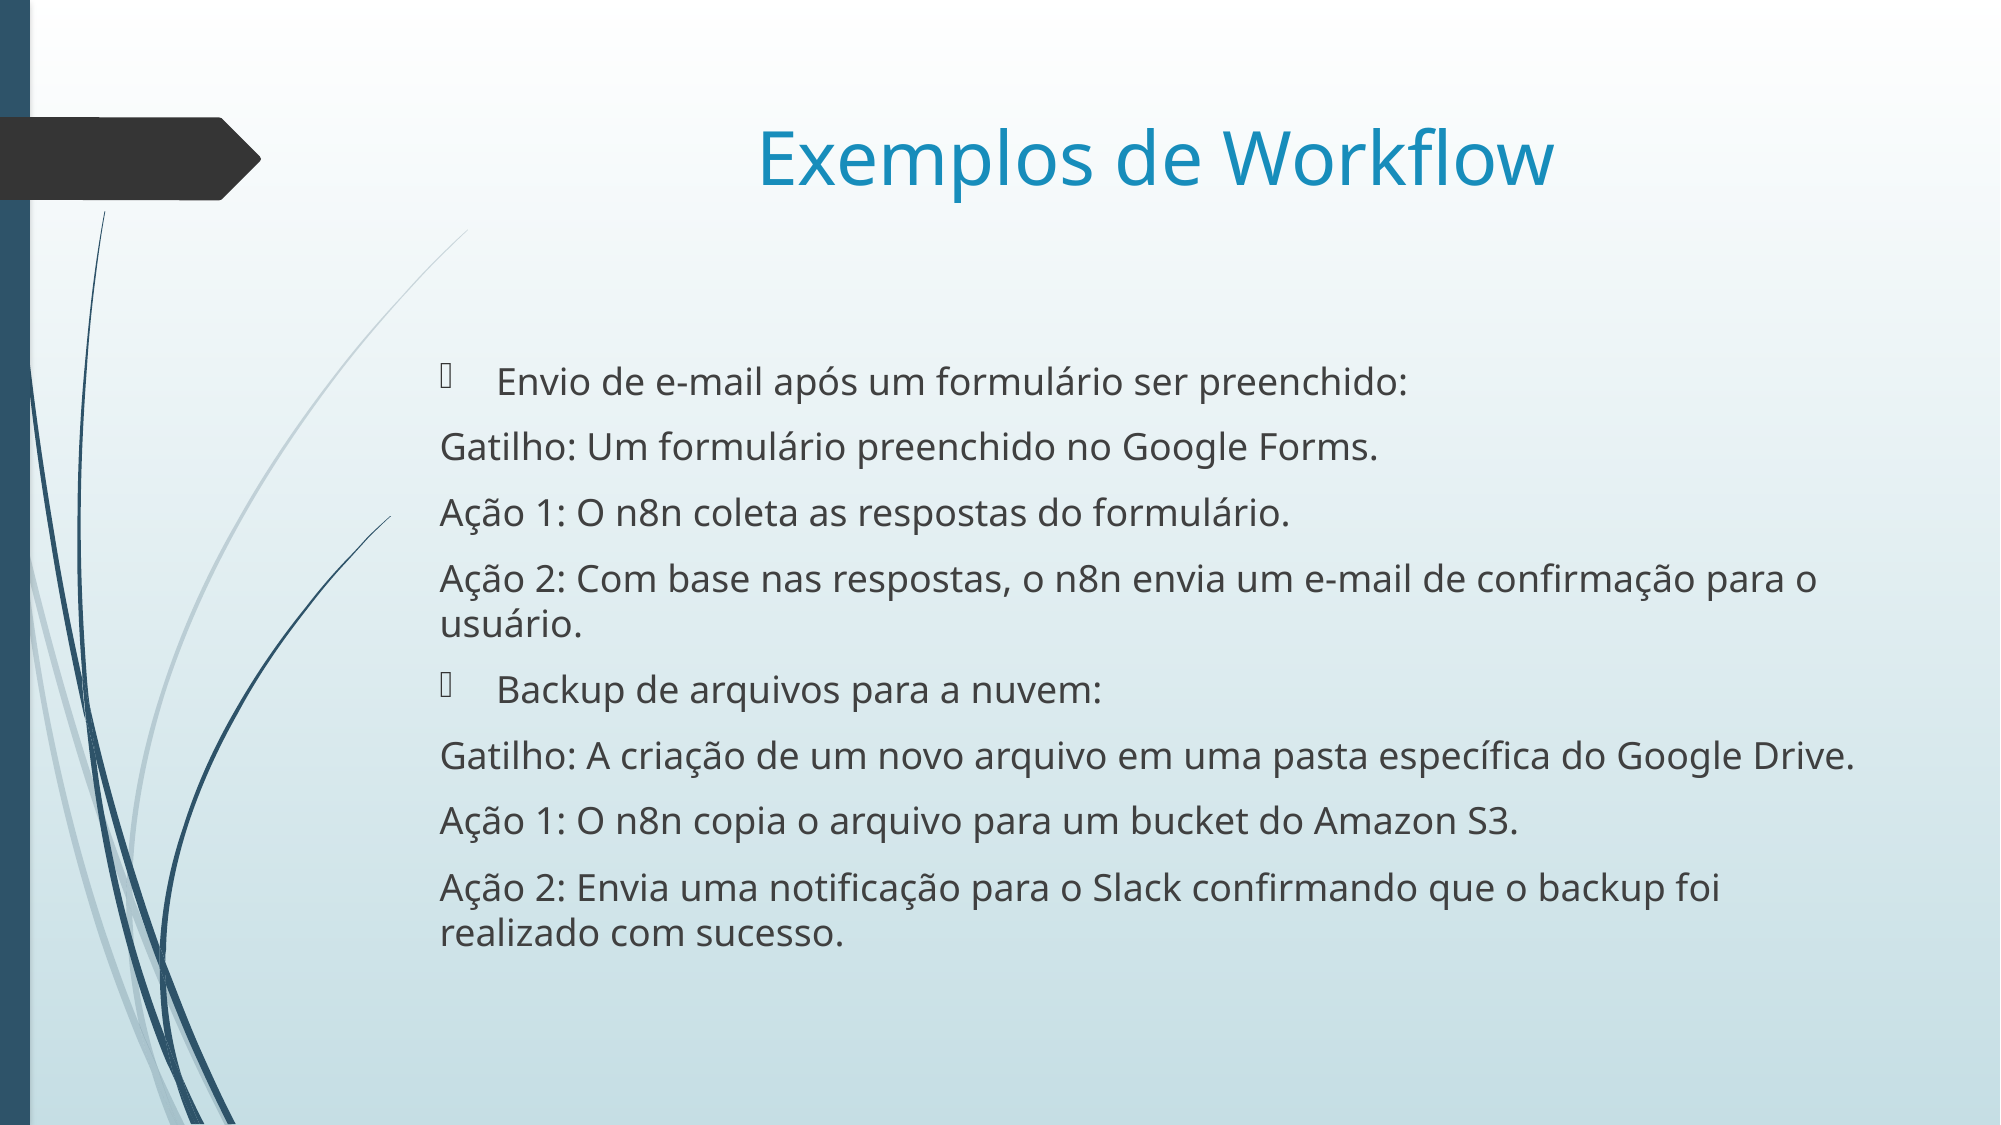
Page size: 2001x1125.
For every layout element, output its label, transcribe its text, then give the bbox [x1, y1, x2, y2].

list Envio de e-mail após um formulário ser preenchido: Gatilho: Um formulário preenchido no Google Forms. Ação 1: O n8n coleta as respostas do formulário. Ação 2: Com base nas respostas, o n8n envia um e-mail de confirmação para o usuário. Backup de arquivos para a nuvem: Gatilho: A criação de um novo arquivo em uma pasta específica do Google Drive. Ação 1: O n8n copia o arquivo para um bucket do Amazon S3. Ação 2: Envia uma notificação para o Slack confirmando que o backup foi realizado com sucesso. [424, 350, 1887, 1028]
title Exemplos de Workflow [425, 102, 1888, 313]
